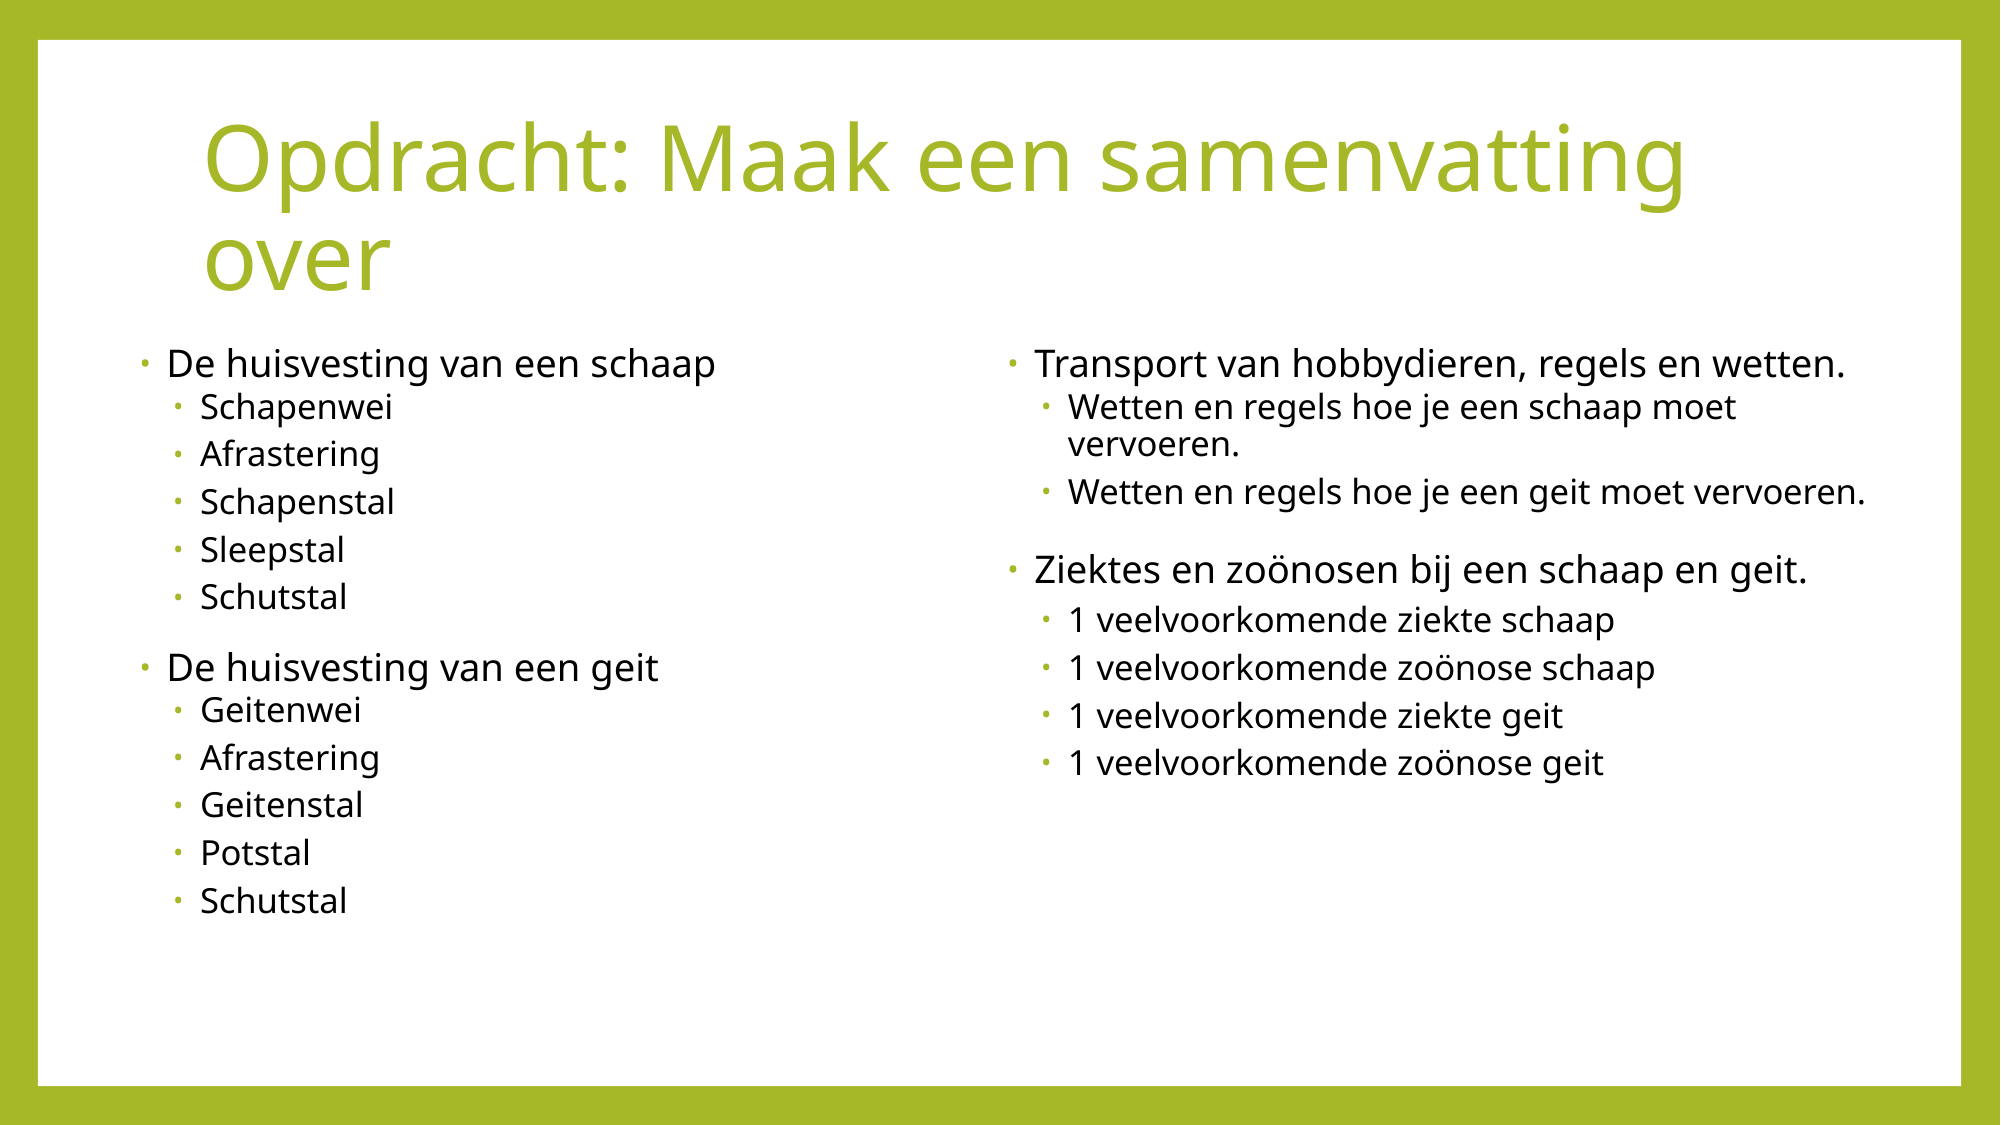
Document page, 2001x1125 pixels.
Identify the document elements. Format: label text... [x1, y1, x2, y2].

title Opdracht: Maak een samenvatting over [187, 99, 1808, 323]
list De huisvesting van een schaap Schapenwei Afrastering Schapenstal Sleepstal Schutstal De huisvesting van een geit Geitenwei Afrastering Geitenstal Potstal Schutstal Transport van hobbydieren, regels en wetten. Wetten en regels hoe je een schaap moet vervoeren. Wetten en regels hoe je een geit moet vervoeren. Ziektes en zoönosen bij een schaap en geit. 1 veelvoorkomende ziekte schaap 1 veelvoorkomende zoönose schaap 1 veelvoorkomende ziekte geit 1 veelvoorkomende zoönose geit [117, 337, 1884, 1053]
